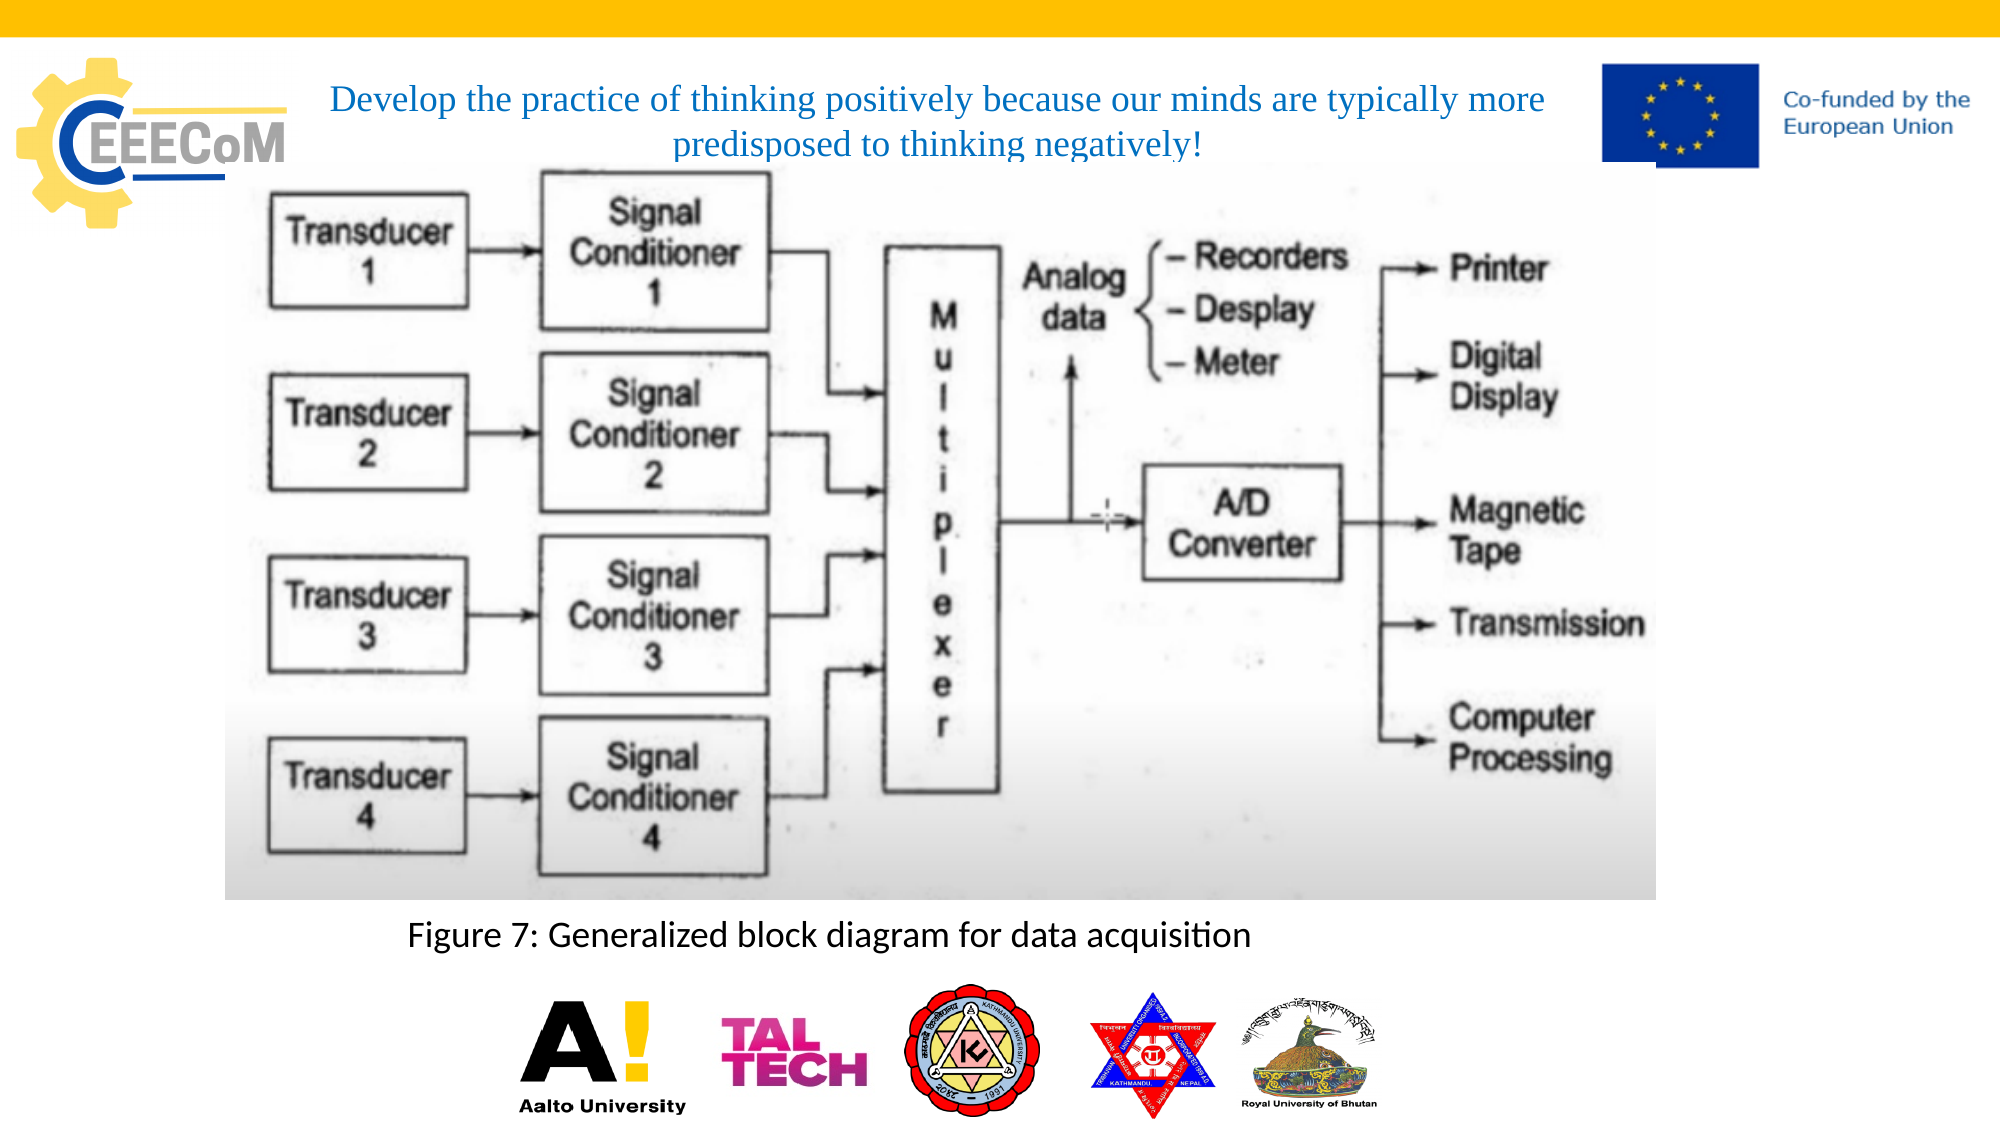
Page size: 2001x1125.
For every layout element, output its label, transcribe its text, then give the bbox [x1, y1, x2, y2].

text_box Figure 7: Generalized block diagram for data acquisition [392, 908, 1277, 963]
title Develop the practice of thinking positively because our minds are typically more predisposed to thinking negatively! [312, 37, 1565, 160]
picture [512, 984, 1382, 1125]
picture [11, 46, 2000, 901]
